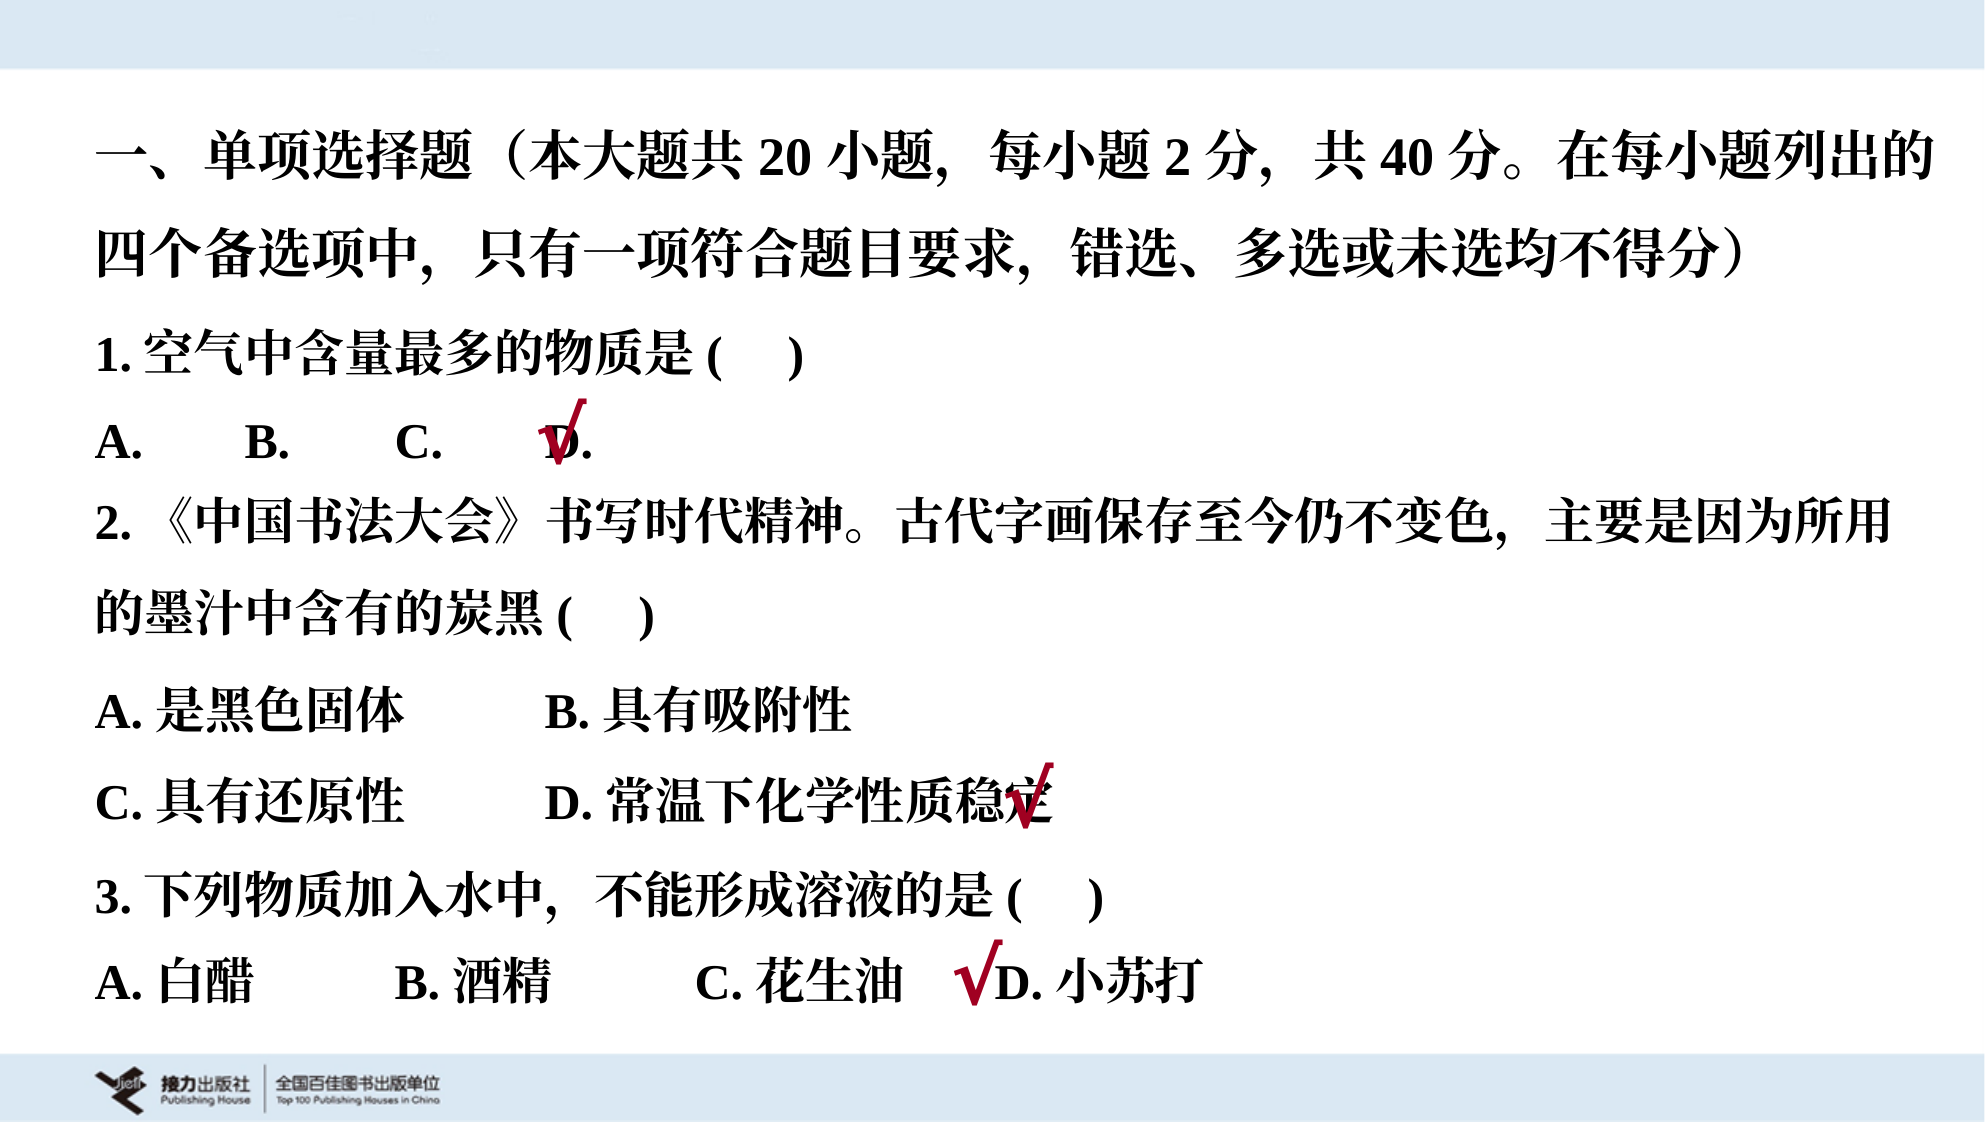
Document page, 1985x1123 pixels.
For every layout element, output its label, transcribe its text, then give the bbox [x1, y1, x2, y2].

text_box 2.《中国书法大会》书写时代精神。古代字画保存至今仍不变色，主要是因为所用 的墨汁中含有的炭黑( ) [94, 457, 1892, 642]
text_box 3.下列物质加入水中，不能形成溶液的是( ) [94, 836, 1892, 921]
text_box A.是黑色固体 B.具有吸附性 C.具有还原性 D.常温下化学性质稳定 [94, 646, 1892, 830]
picture [0, 0, 1985, 1122]
text_box 一、单项选择题（本大题共20小题，每小题2分，共40分。在每小题列出的 四个备选项中，只有一项符合题目要求，错选、多选或未选均不得分） [94, 88, 1892, 293]
text_box A.白醋 B.酒精 C.花生油 D.小苏打 [94, 921, 1892, 1010]
text_box 1.空气中含量最多的物质是( ) [94, 293, 1892, 381]
text_box √ [951, 927, 1004, 1020]
text_box √ [535, 386, 587, 479]
text_box √ [1002, 749, 1055, 843]
